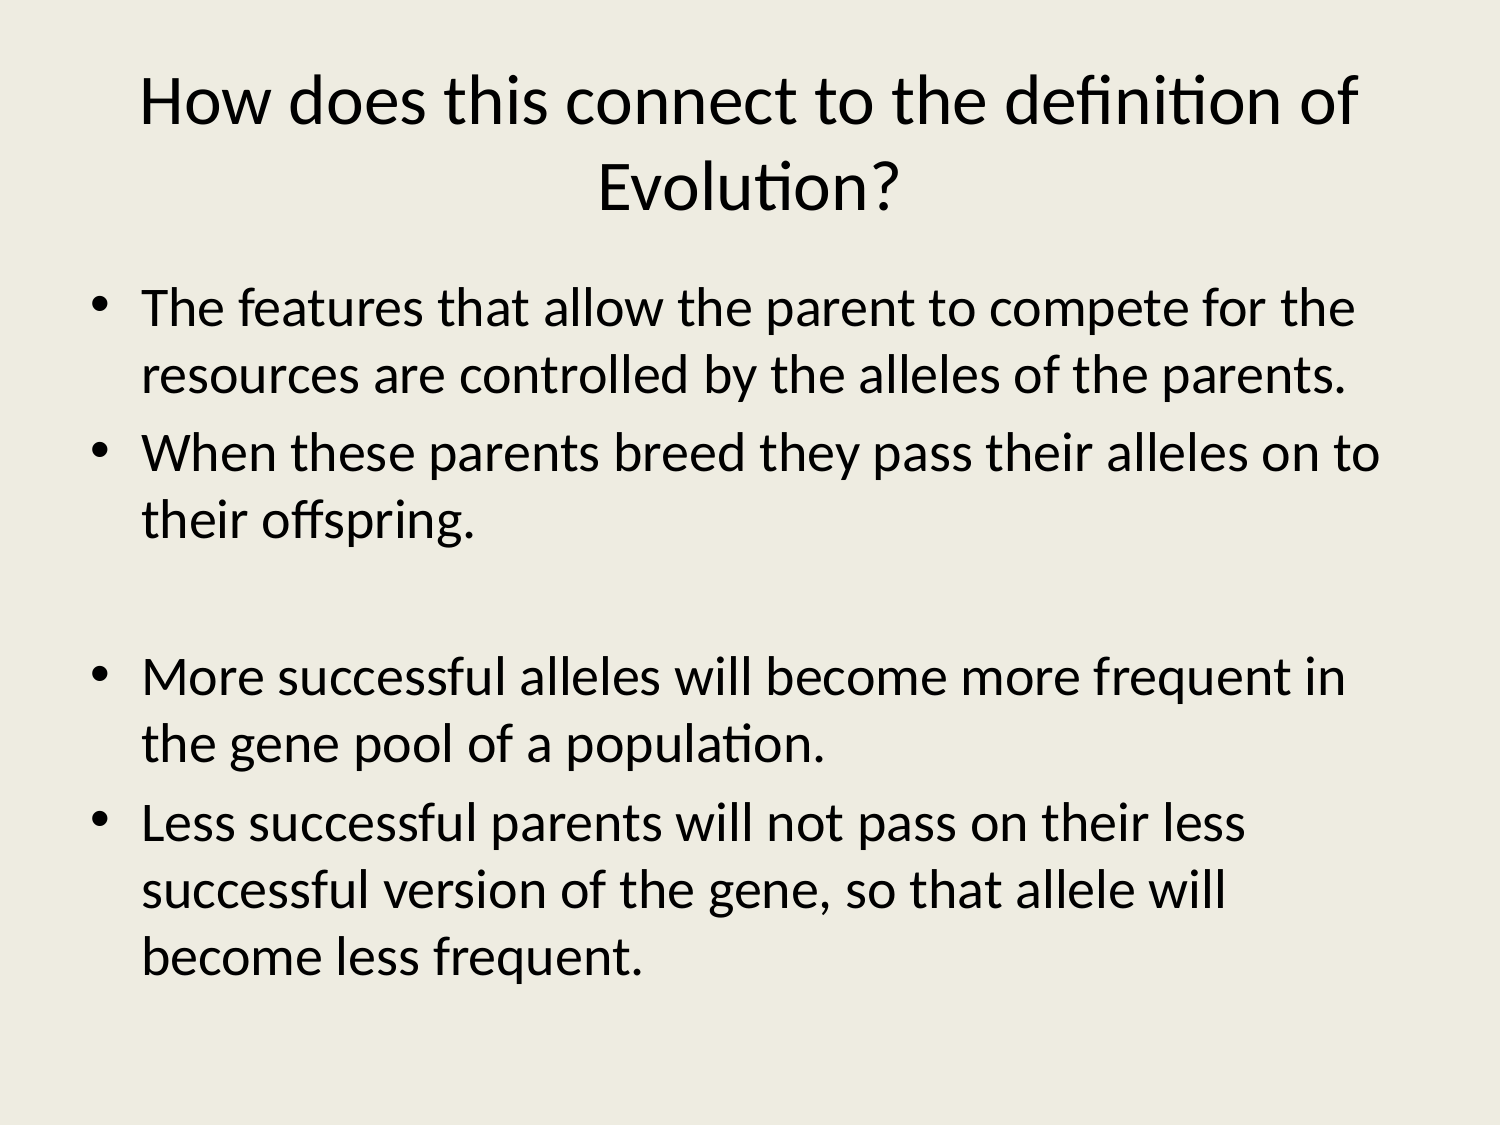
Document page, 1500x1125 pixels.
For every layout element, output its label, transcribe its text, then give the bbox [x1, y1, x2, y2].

list The features that allow the parent to compete for the resources are controlled by the alleles of the parents. When these parents breed they pass their alleles on to their offspring. More successful alleles will become more frequent in the gene pool of a population. Less successful parents will not pass on their less successful version of the gene, so that allele will become less frequent. [75, 262, 1425, 1005]
title How does this connect to the definition of Evolution? [75, 45, 1425, 233]
